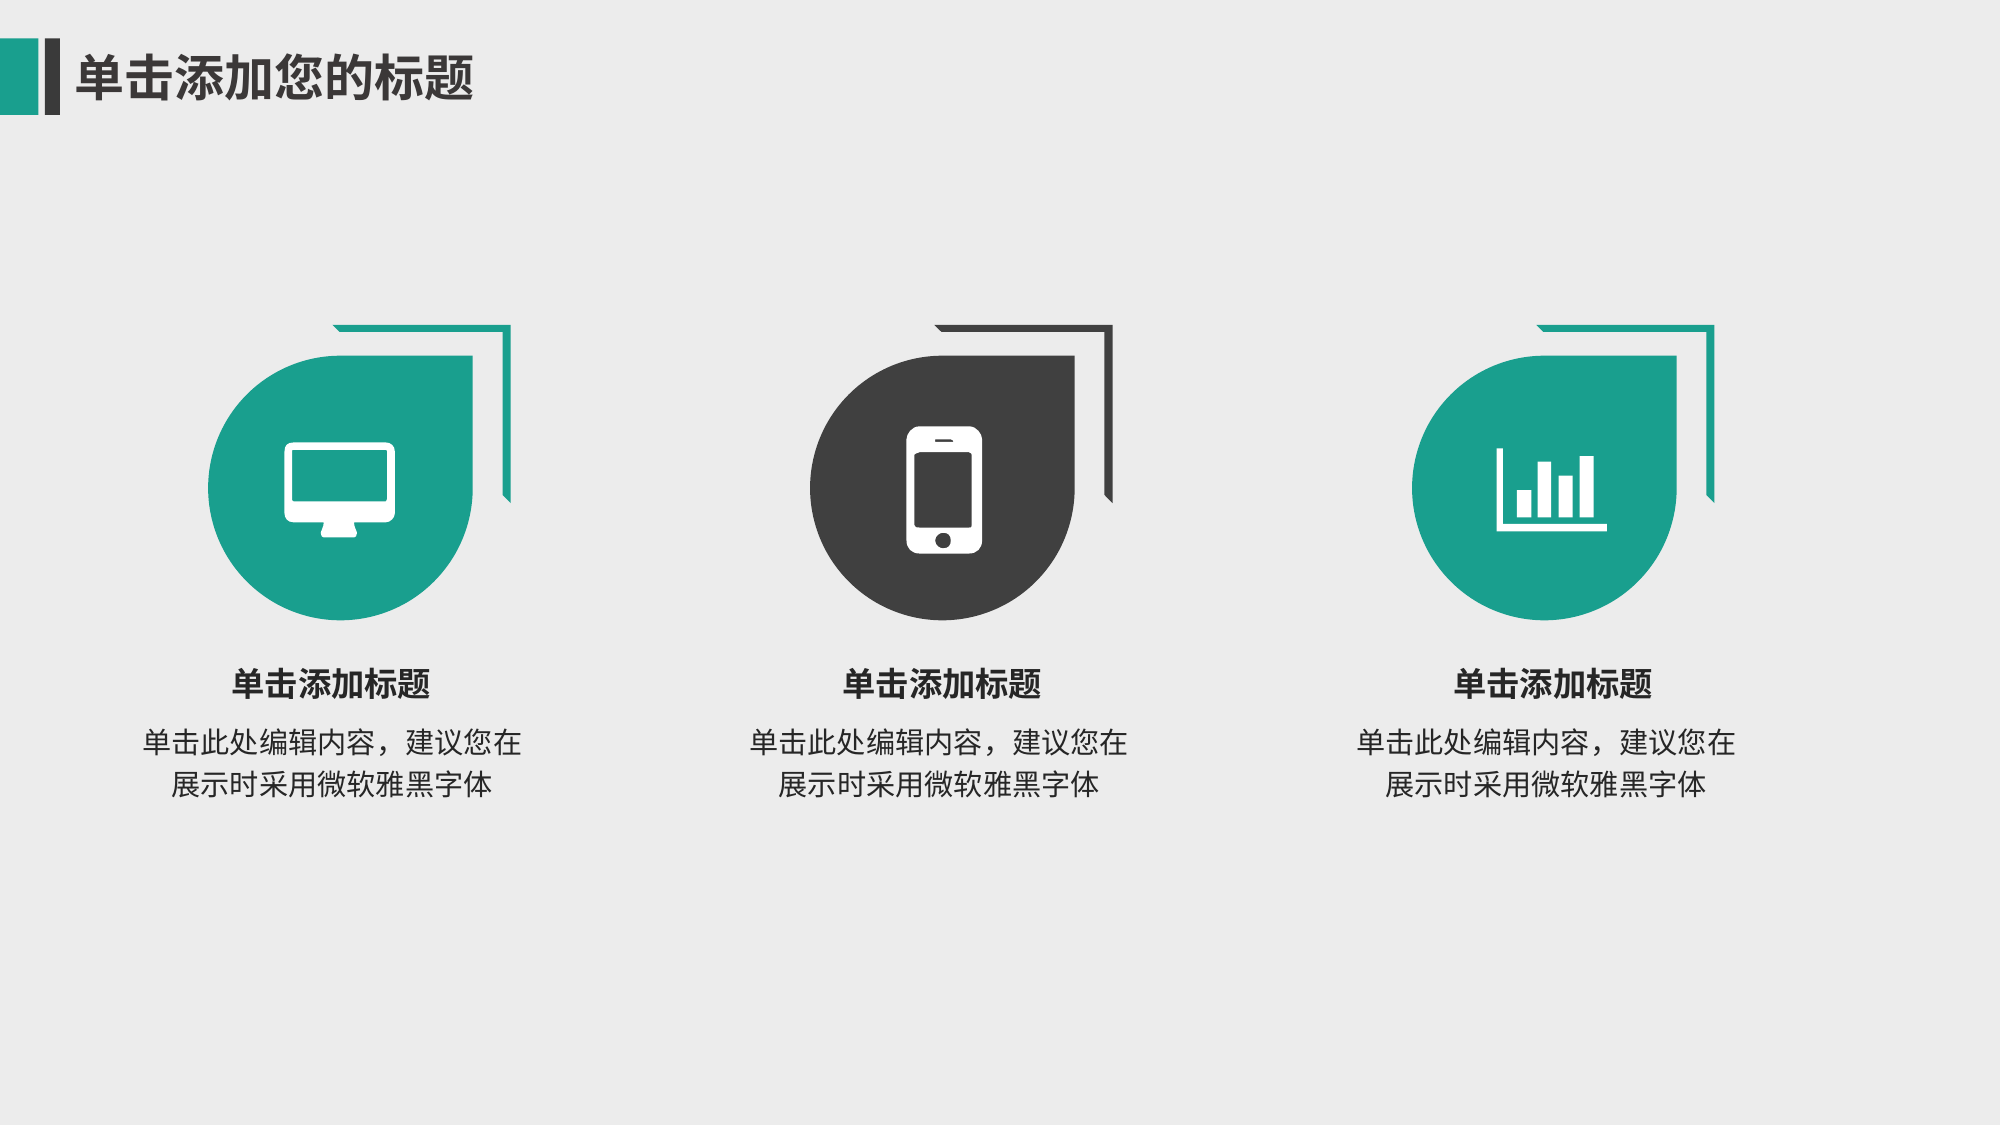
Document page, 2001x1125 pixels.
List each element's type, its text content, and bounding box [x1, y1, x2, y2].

text_box [207, 354, 474, 622]
text_box 单击添加标题 [202, 656, 461, 711]
text_box [906, 426, 983, 554]
text_box 单击添加标题 [813, 656, 1072, 711]
text_box [1411, 354, 1678, 622]
text_box [809, 354, 1076, 622]
text_box 单击添加您的标题 [59, 39, 509, 114]
text_box [931, 323, 1114, 506]
text_box 单击此处编辑内容，建议您在展示时采用微软雅黑字体 [137, 717, 528, 800]
text_box 单击此处编辑内容，建议您在展示时采用微软雅黑字体 [744, 717, 1135, 800]
text_box [284, 442, 395, 538]
text_box [329, 323, 512, 506]
text_box [1496, 448, 1607, 532]
text_box 单击添加标题 [1424, 656, 1682, 711]
text_box 单击此处编辑内容，建议您在展示时采用微软雅黑字体 [1351, 717, 1742, 800]
text_box [1533, 323, 1716, 506]
